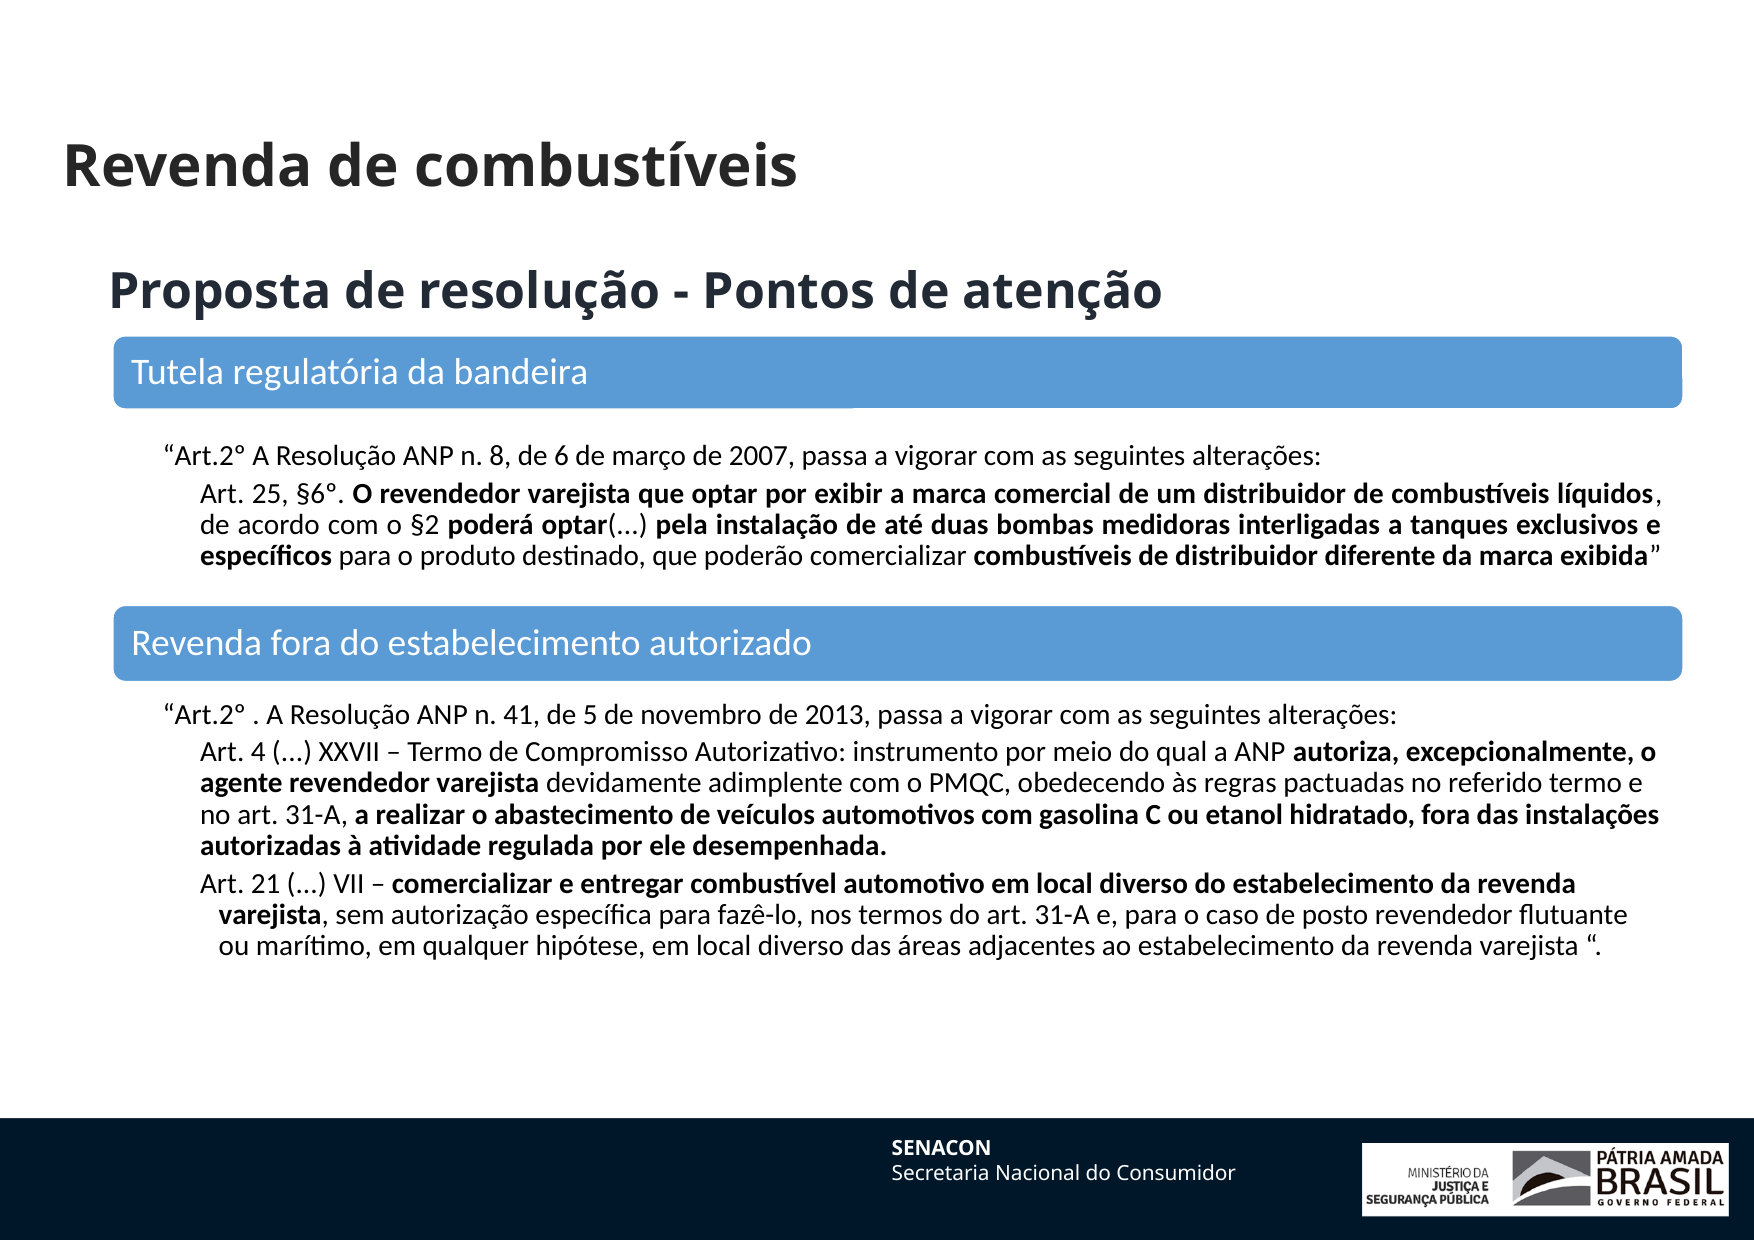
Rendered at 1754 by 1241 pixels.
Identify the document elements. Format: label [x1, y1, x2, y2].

picture [0, 3, 1754, 1241]
text_box [112, 335, 1684, 994]
